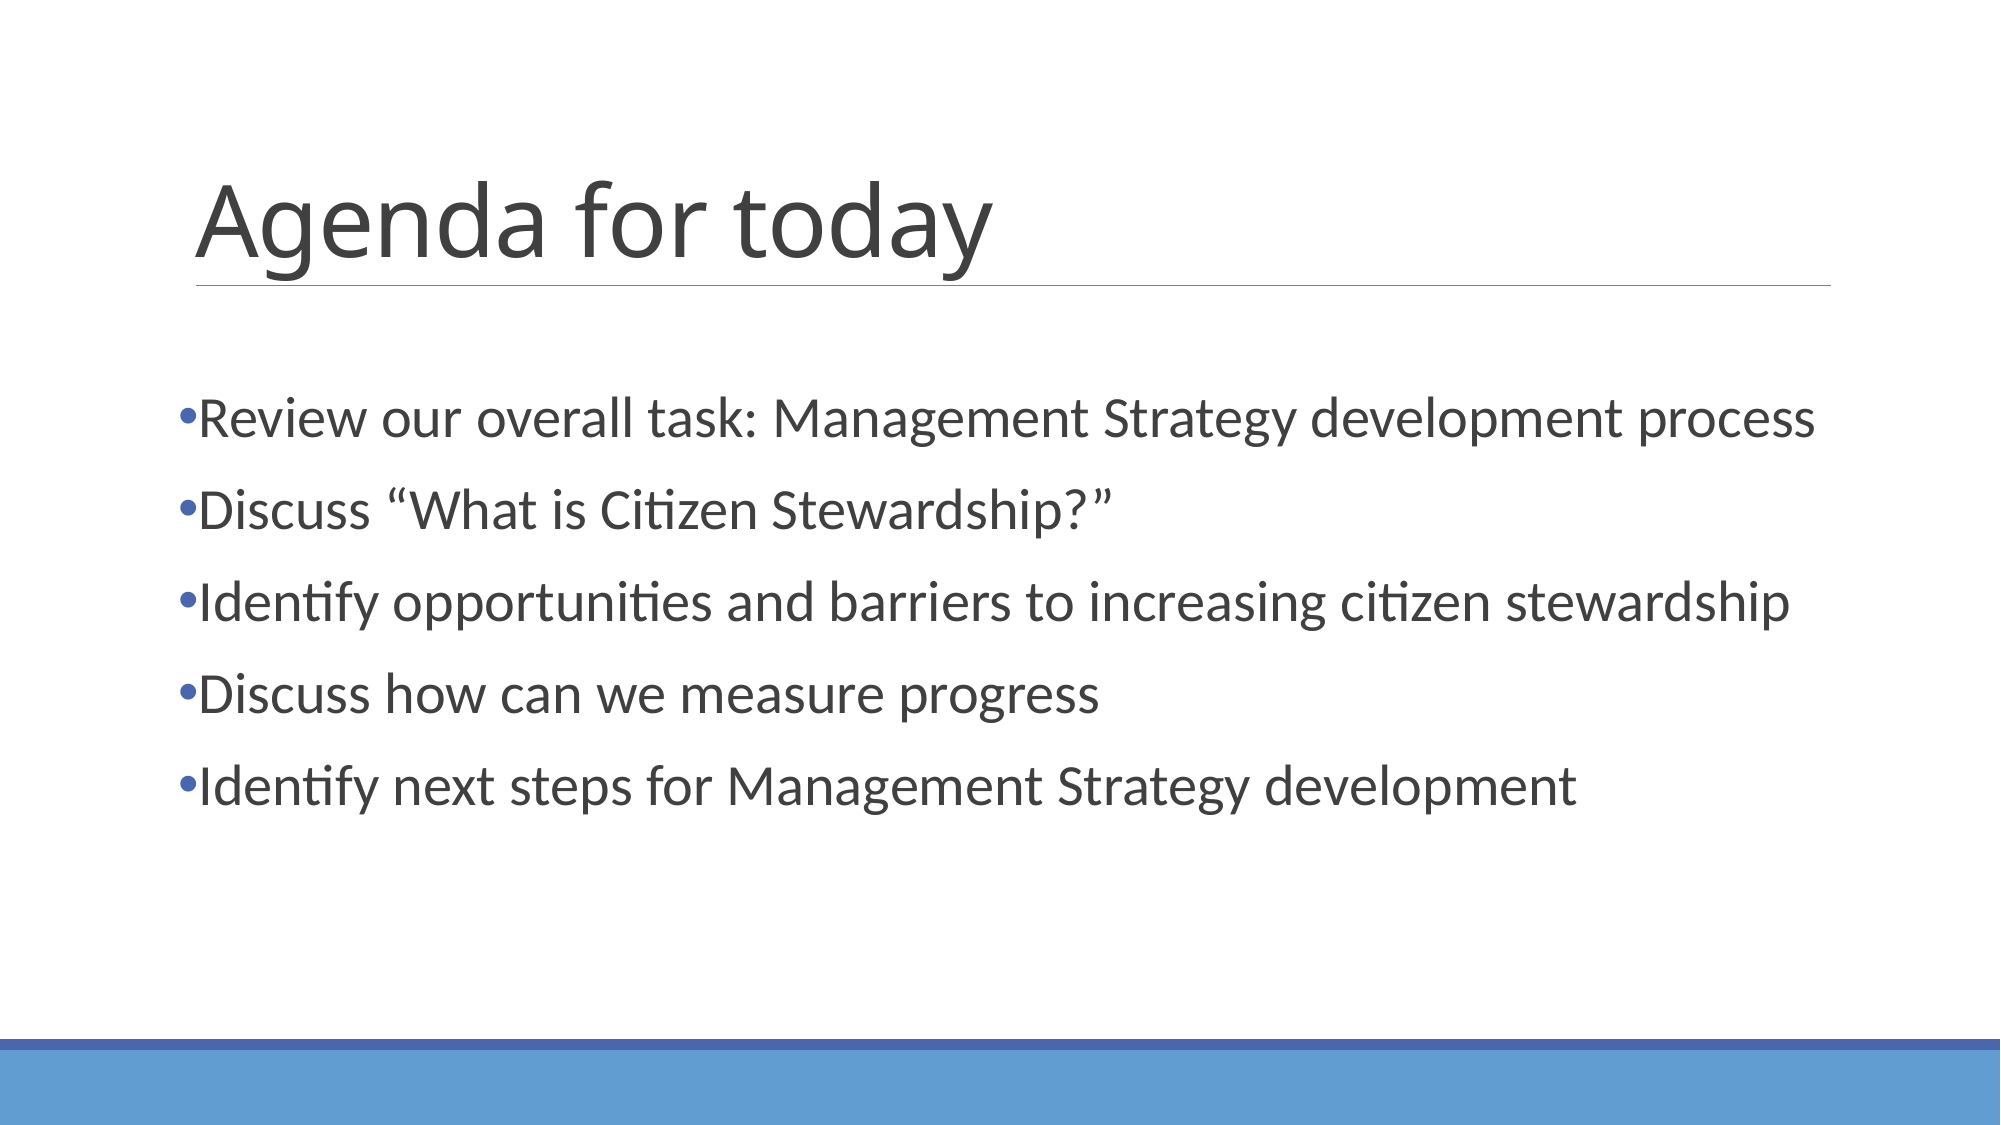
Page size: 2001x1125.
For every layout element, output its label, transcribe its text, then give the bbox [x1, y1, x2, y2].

list Review our overall task: Management Strategy development process Discuss “What is Citizen Stewardship?” Identify opportunities and barriers to increasing citizen stewardship Discuss how can we measure progress Identify next steps for Management Strategy development [178, 379, 1829, 1040]
title Agenda for today [180, 47, 1830, 285]
